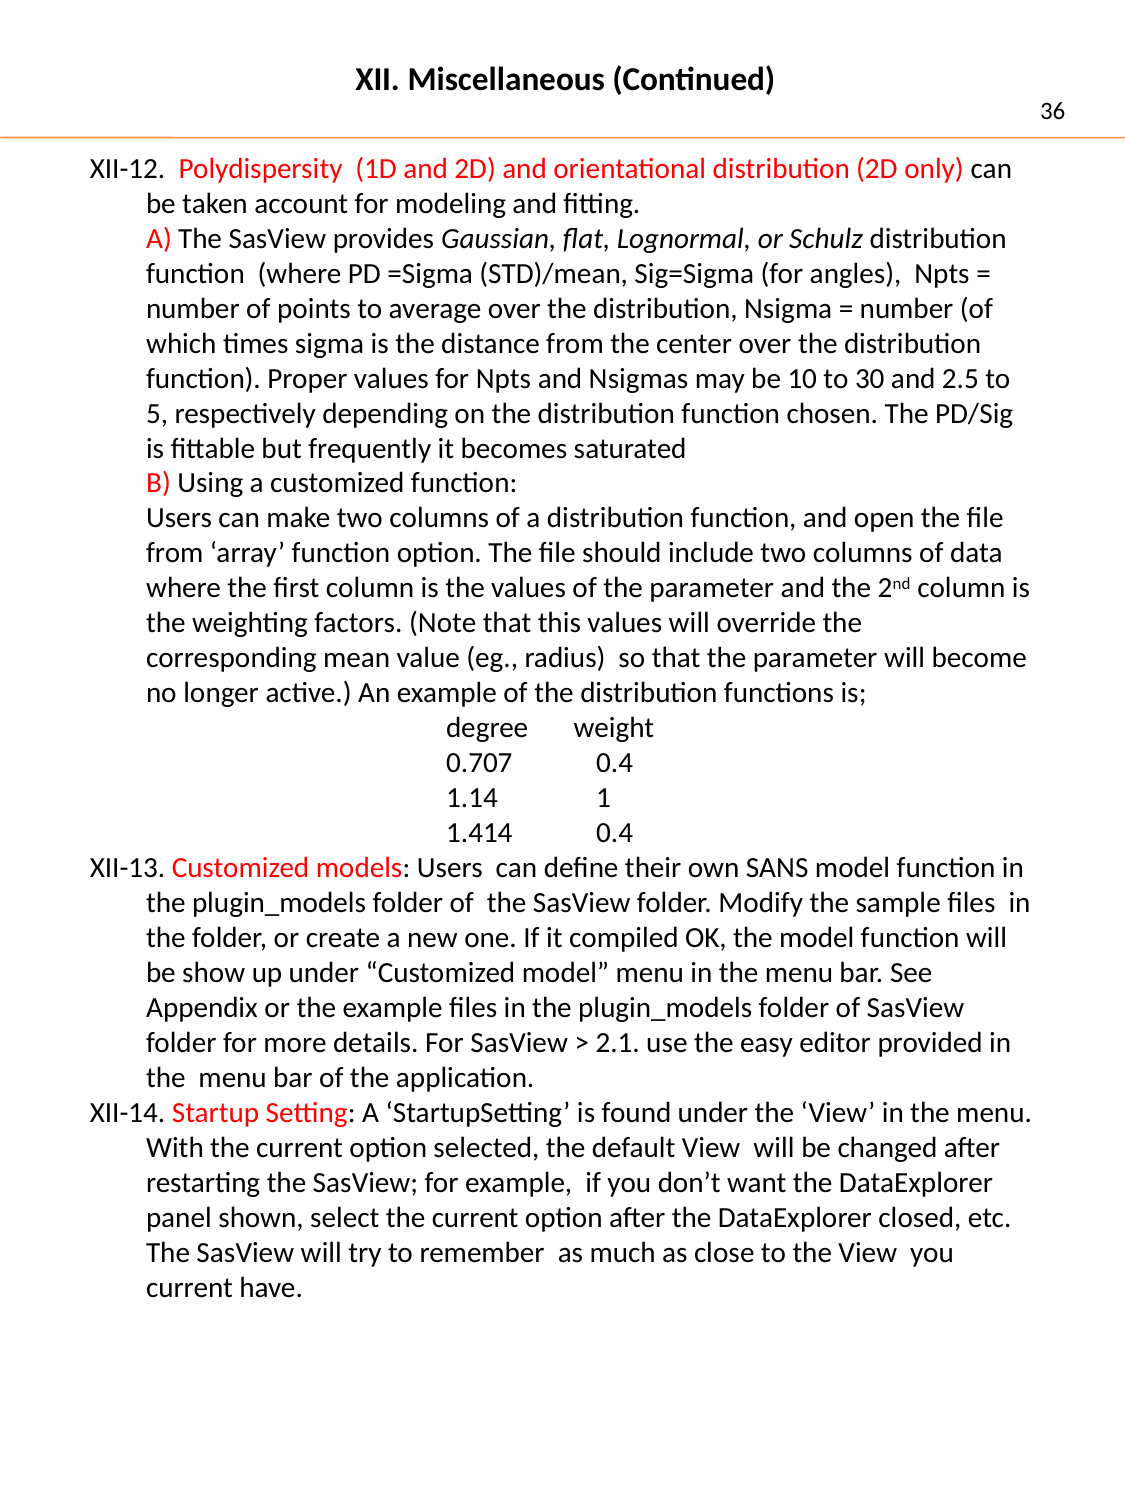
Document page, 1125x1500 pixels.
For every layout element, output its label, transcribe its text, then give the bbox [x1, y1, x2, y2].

text_box 36 [1025, 87, 1081, 133]
text_box XII-12. Polydispersity (1D and 2D) and orientational distribution (2D only) can be taken account for modeling and fitting. A) The SasView provides Gaussian, flat, Lognormal, or Schulz distribution function (where PD =Sigma (STD)/mean, Sig=Sigma (for angles), Npts = number of points to average over the distribution, Nsigma = number (of which times sigma is the distance from the center over the distribution function). Proper values for Npts and Nsigmas may be 10 to 30 and 2.5 to 5, respectively depending on the distribution function chosen. The PD/Sig is fittable but frequently it becomes saturated B) Using a customized function: Users can make two columns of a distribution function, and open the file from ‘array’ function option. The file should include two columns of data where the first column is the values of the parameter and the 2nd column is the weighting factors. (Note that this values will override the corresponding mean value (eg., radius) so that the parameter will become no longer active.) An example of the distribution functions is; degree weight 0.707 0.4 1.14 1 1.414 0.4 XII-13. Customized models: Users can define their own SANS model function in the plugin_models folder of the SasView folder. Modify the sample files in the folder, or create a new one. If it compiled OK, the model function will be show up under “Customized model” menu in the menu bar. See Appendix or the example files in the plugin_models folder of SasView folder for more details. For SasView > 2.1. use the easy editor provided in the menu bar of the application. XII-14. Startup Setting: A ‘StartupSetting’ is found under the ‘View’ in the menu. With the current option selected, the default View will be changed after restarting the SasView; for example, if you don’t want the DataExplorer panel shown, select the current option after the DataExplorer closed, etc. The SasView will try to remember as much as close to the View you current have. [74, 147, 1050, 1381]
text_box XII. Miscellaneous (Continued) [340, 49, 791, 105]
